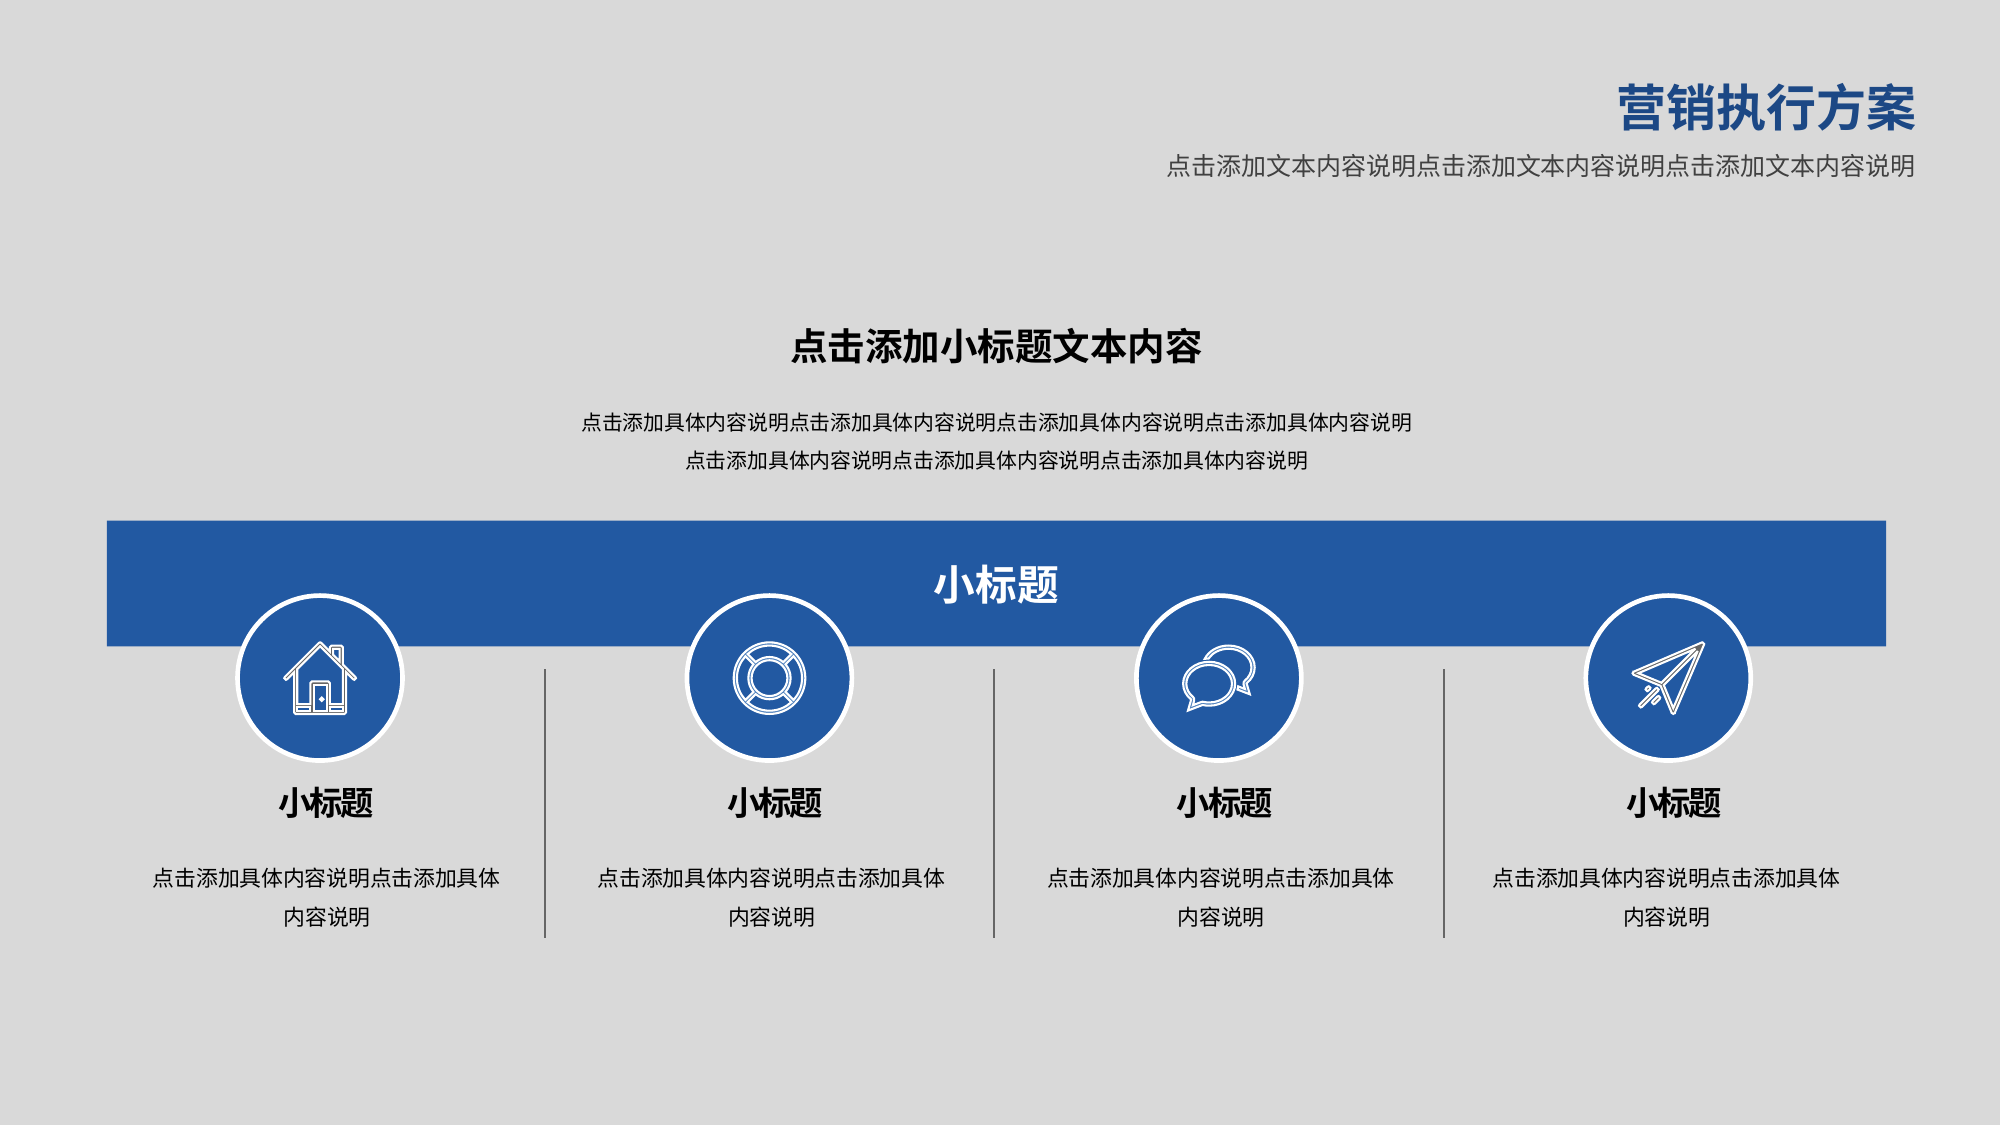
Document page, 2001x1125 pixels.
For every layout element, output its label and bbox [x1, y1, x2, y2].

text_box [106, 297, 1894, 939]
text_box [1064, 69, 1932, 184]
